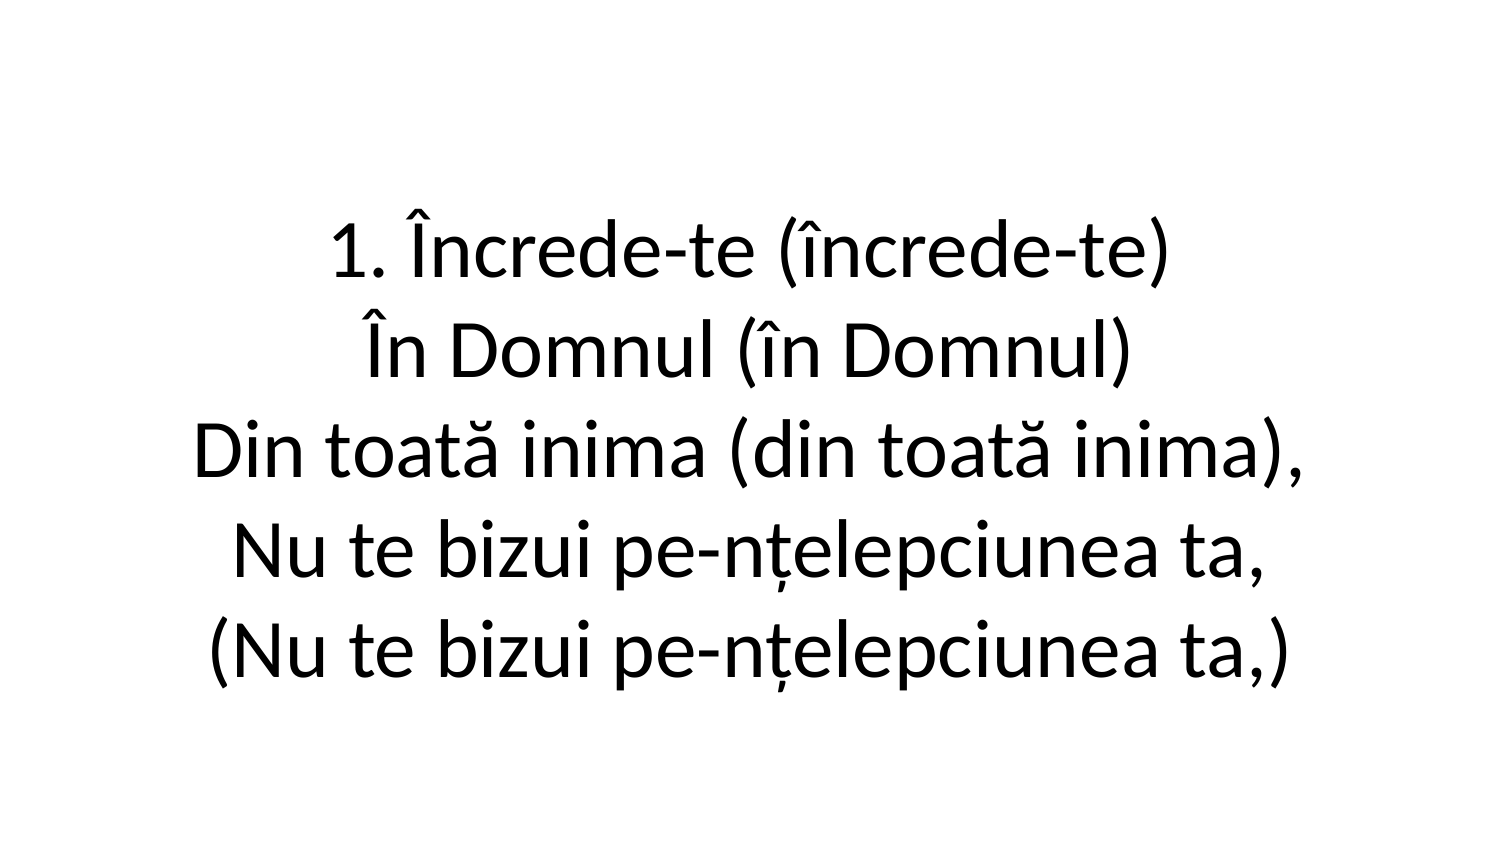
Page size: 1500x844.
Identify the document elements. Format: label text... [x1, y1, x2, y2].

text_box 1. Încrede-te (încrede-te) În Domnul (în Domnul) Din toată inima (din toată inima), Nu te bizui pe-nțelepciunea ta, (Nu te bizui pe-nțelepciunea ta,) [177, 142, 1323, 702]
